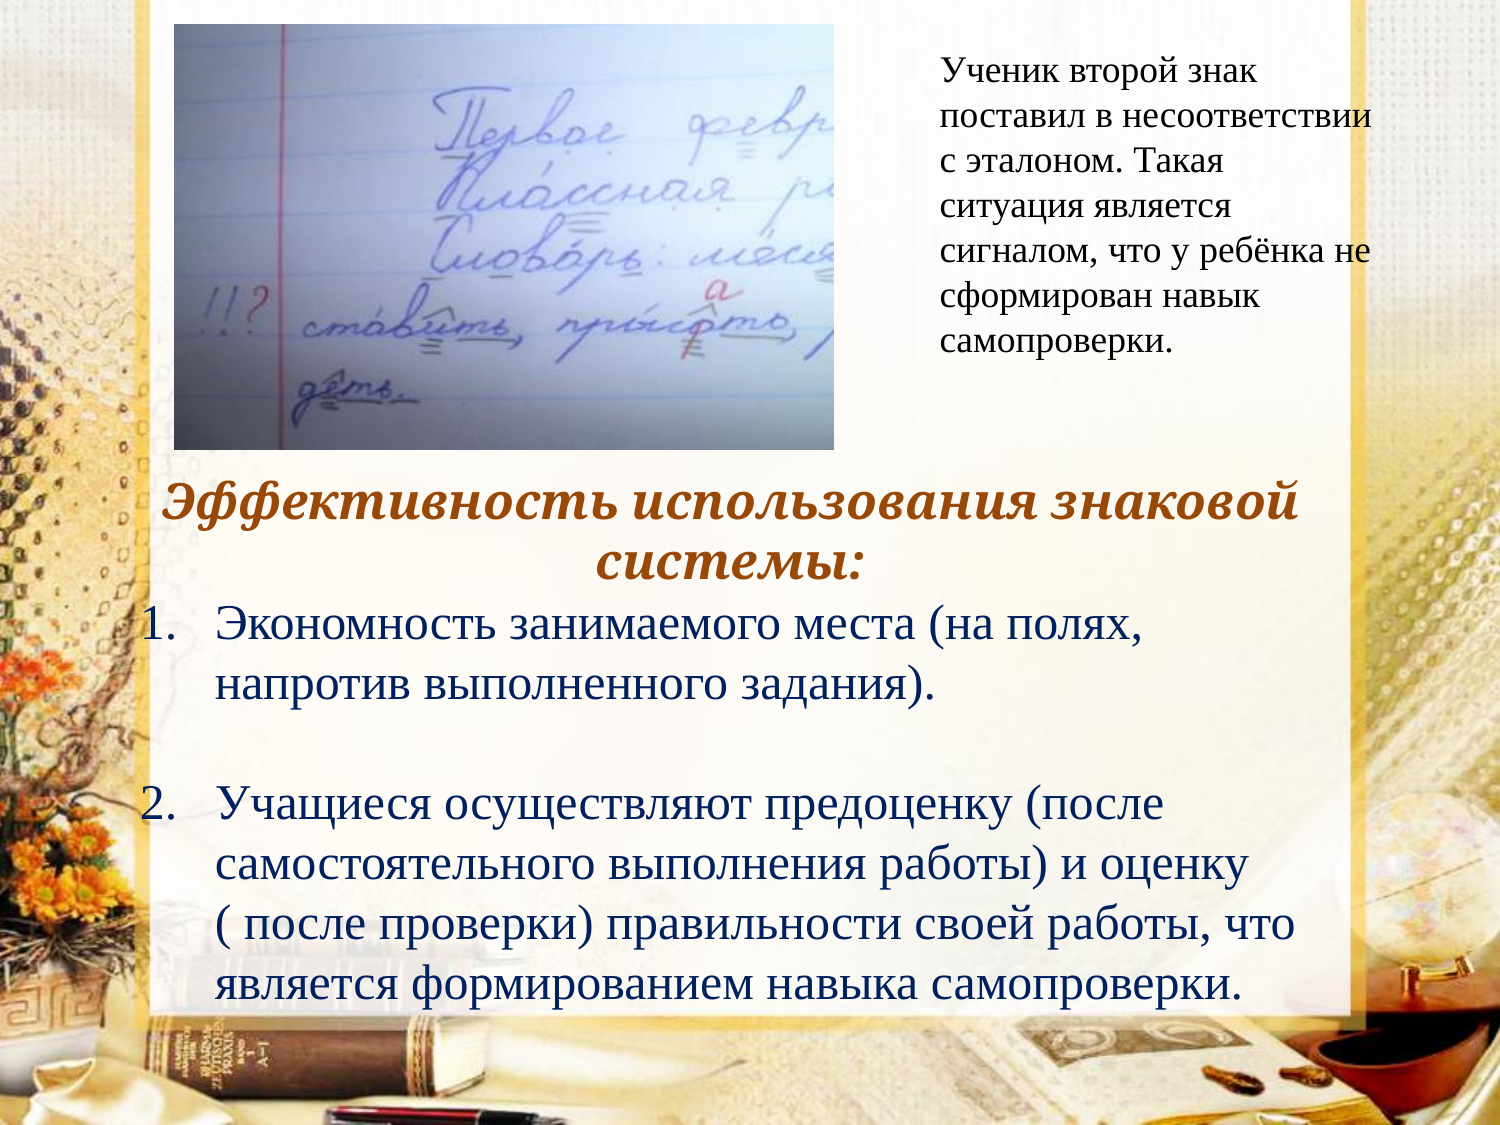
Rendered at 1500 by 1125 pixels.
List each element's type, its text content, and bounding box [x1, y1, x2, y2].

text_box Эффективность использования знаковой системы: Экономность занимаемого места (на полях, напротив выполненного задания). Учащиеся осуществляют предоценку (после самостоятельного выполнения работы) и оценку ( после проверки) правильности своей работы, что является формированием навыка самопроверки. [124, 462, 1338, 1018]
text_box Ученик второй знак поставил в несоответствии с эталоном. Такая ситуация является сигналом, что у ребёнка не сформирован навык самопроверки. [924, 37, 1388, 368]
picture [0, 0, 1500, 1125]
